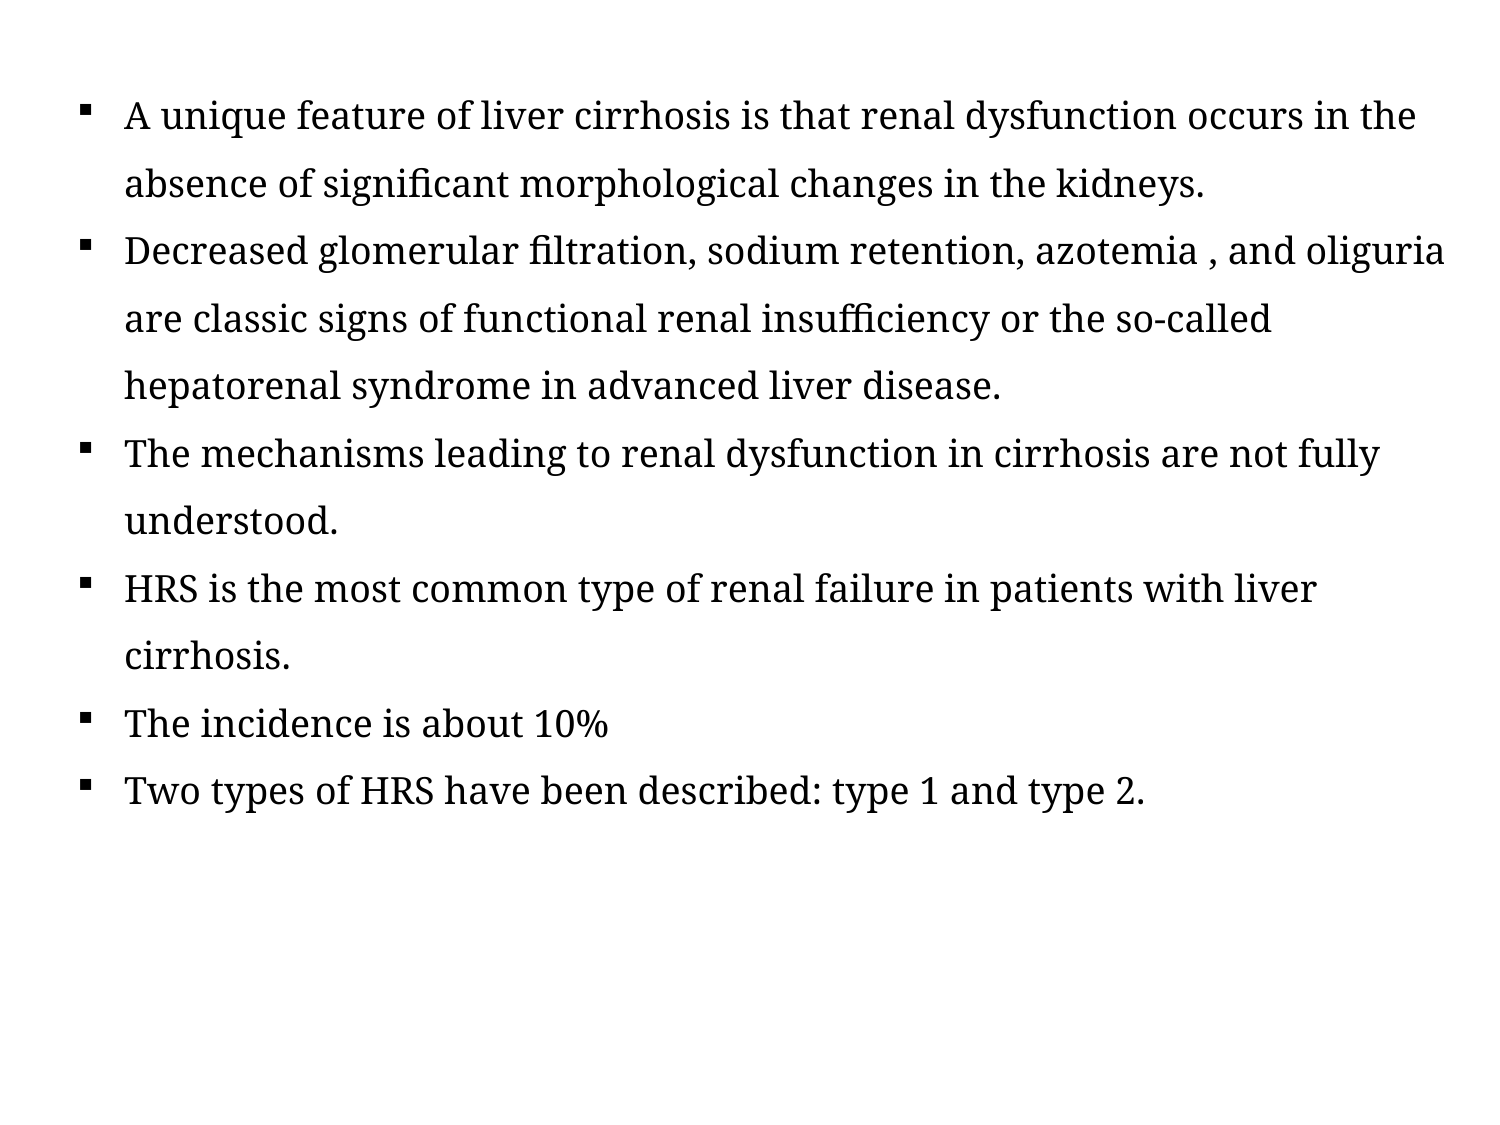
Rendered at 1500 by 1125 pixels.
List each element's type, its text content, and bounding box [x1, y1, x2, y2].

text_box A unique feature of liver cirrhosis is that renal dysfunction occurs in the absence of significant morphological changes in the kidneys. Decreased glomerular filtration, sodium retention, azotemia , and oliguria are classic signs of functional renal insufficiency or the so-called hepatorenal syndrome in advanced liver disease. The mechanisms leading to renal dysfunction in cirrhosis are not fully understood. HRS is the most common type of renal failure in patients with liver cirrhosis. The incidence is about 10% Two types of HRS have been described: type 1 and type 2. [62, 62, 1488, 888]
